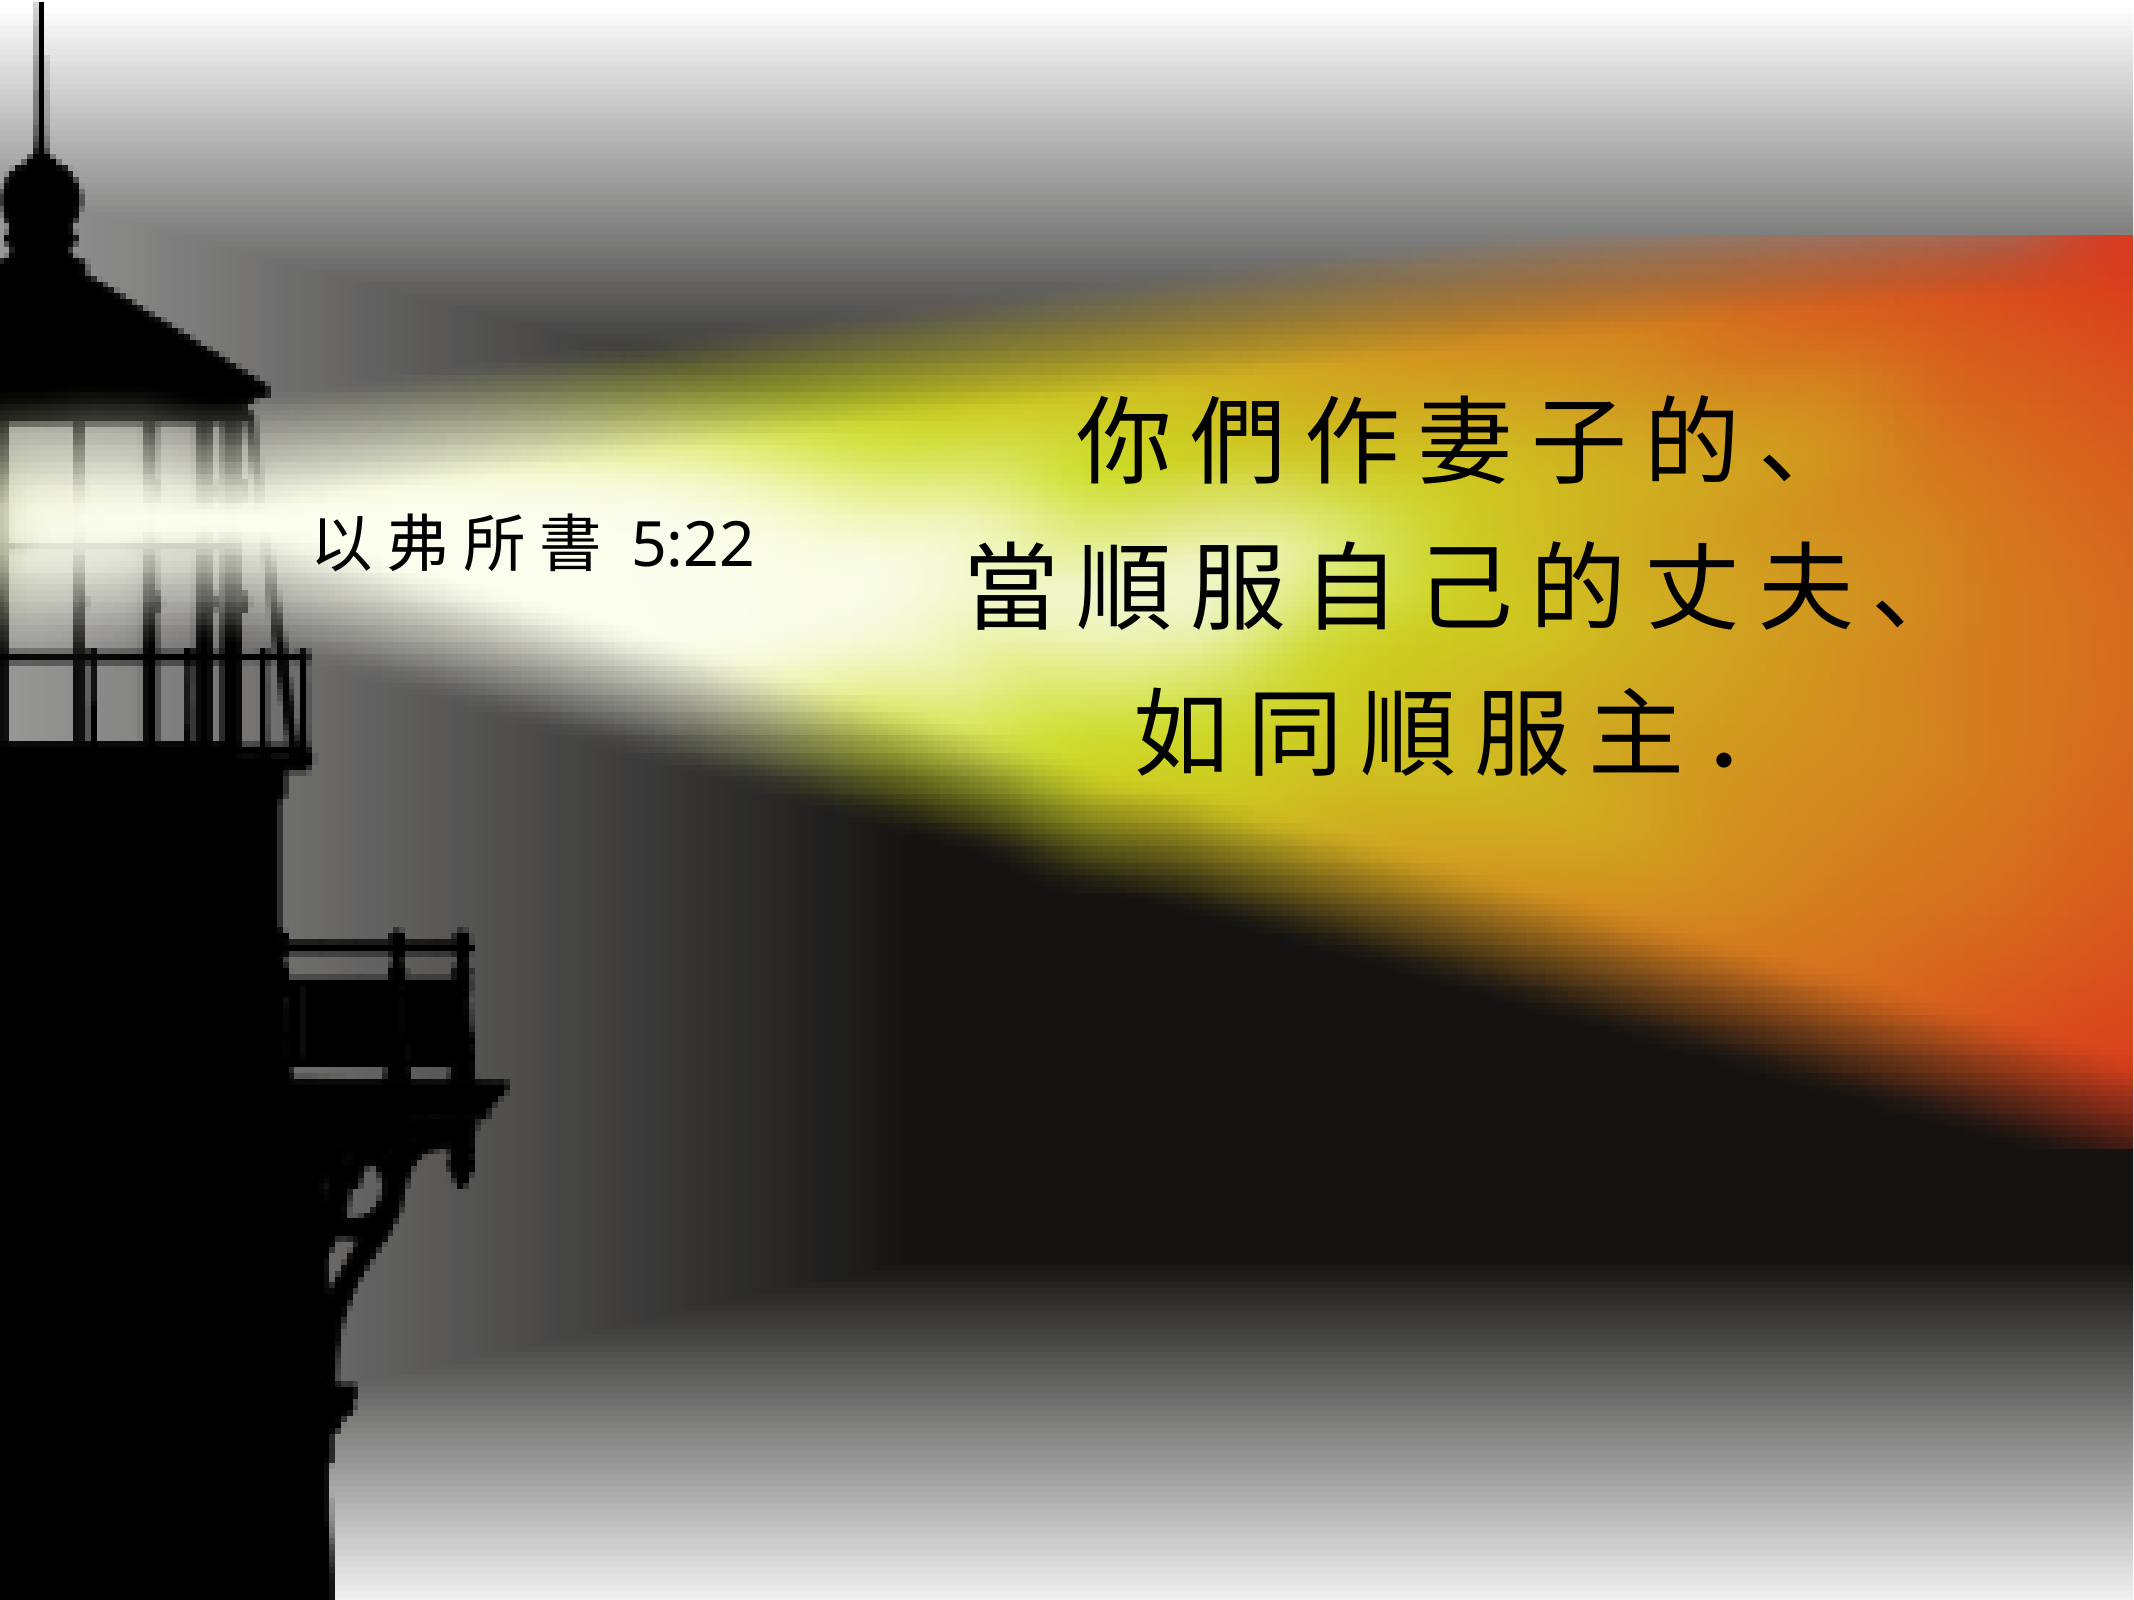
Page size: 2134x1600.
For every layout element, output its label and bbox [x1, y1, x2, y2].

picture [0, 0, 2134, 1600]
text_box [301, 341, 2058, 805]
